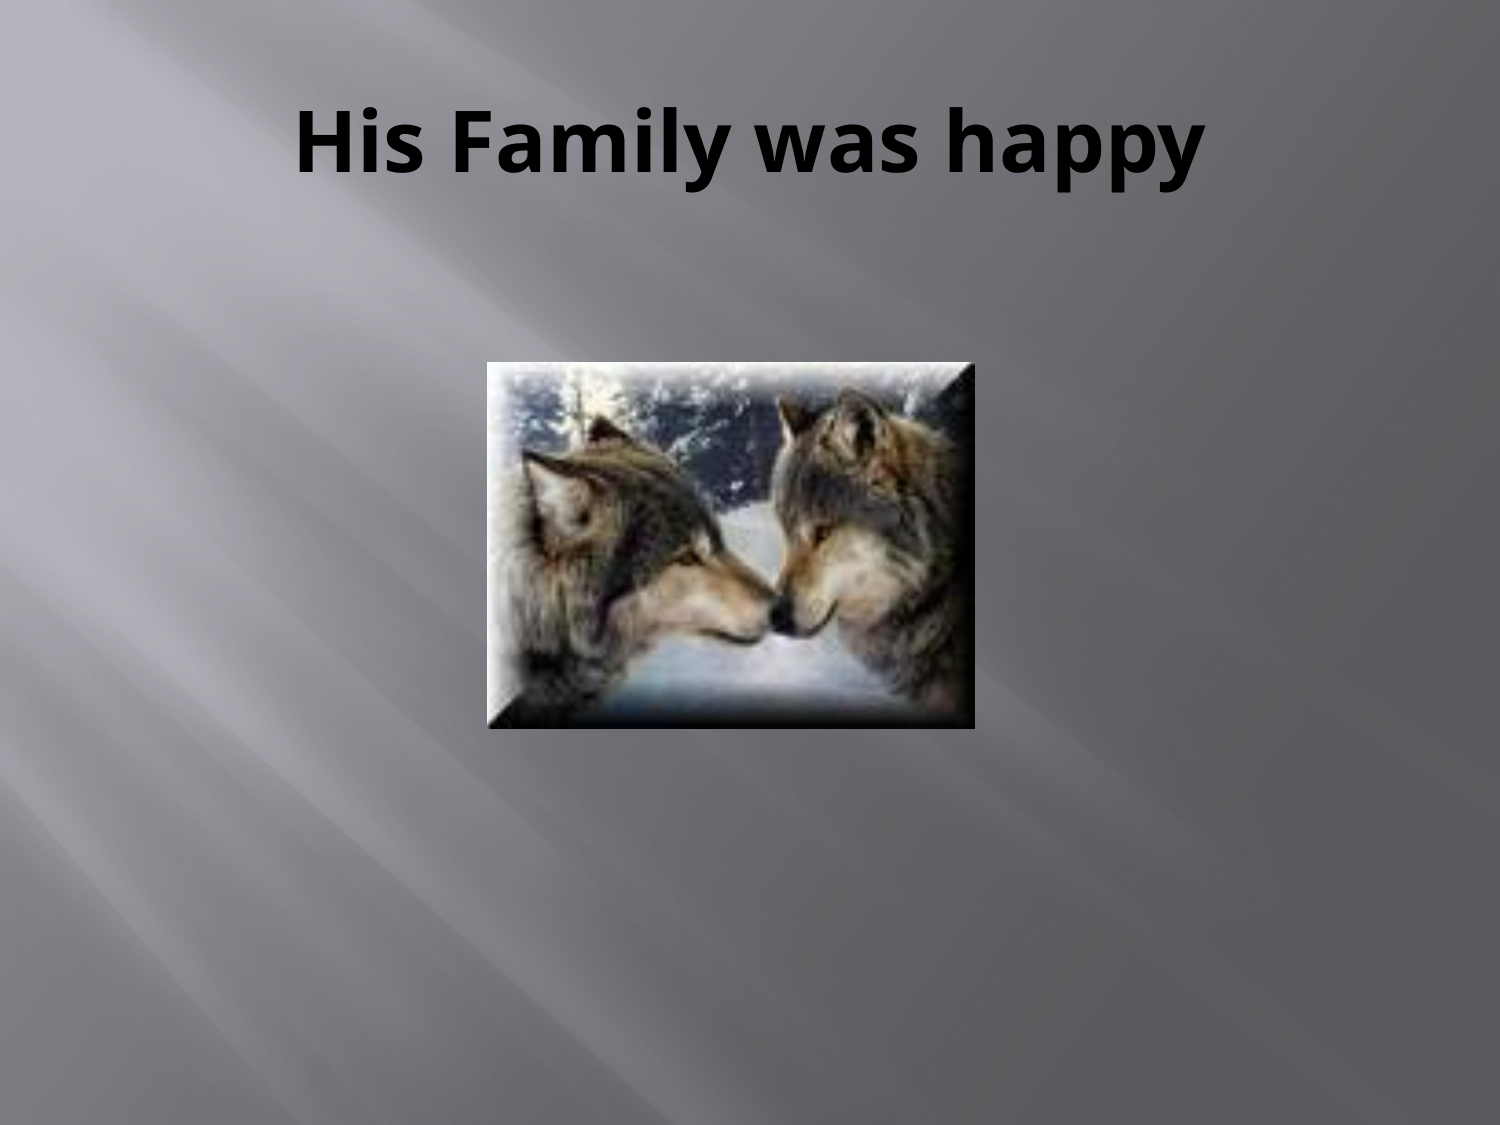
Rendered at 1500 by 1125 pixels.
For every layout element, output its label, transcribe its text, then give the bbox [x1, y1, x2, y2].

picture [487, 362, 976, 730]
title His Family was happy [75, 45, 1425, 233]
